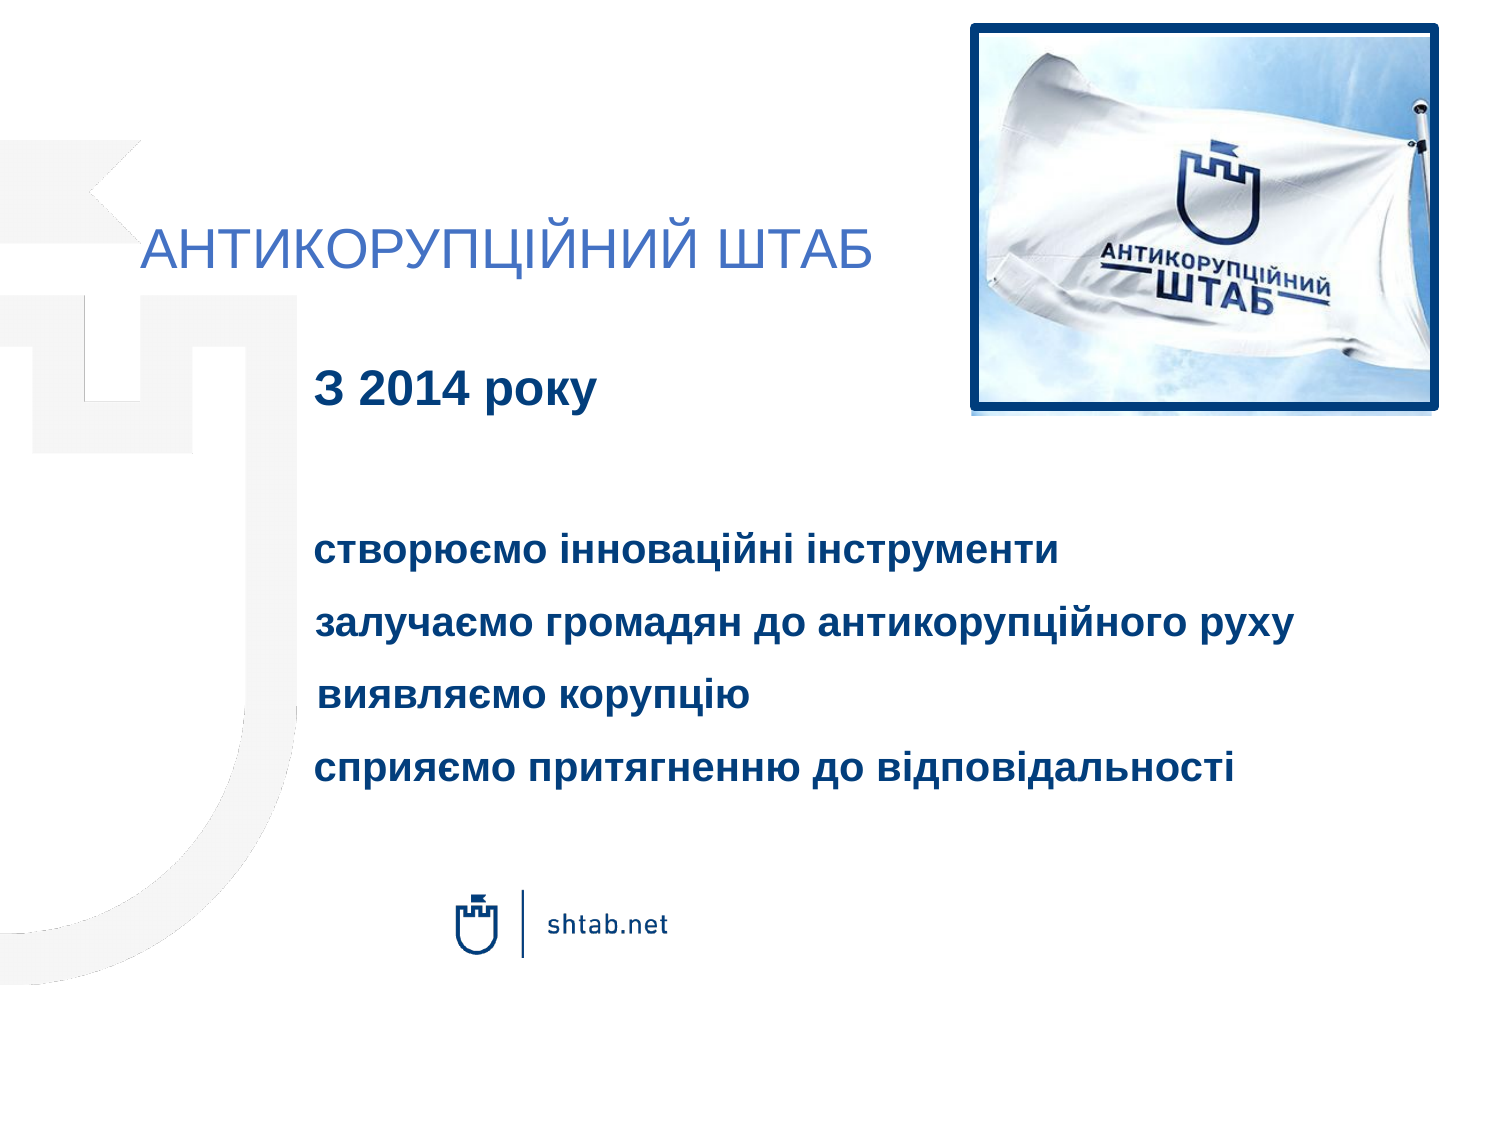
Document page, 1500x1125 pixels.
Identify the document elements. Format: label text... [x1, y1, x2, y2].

text_box [974, 27, 1435, 407]
text_box сприяємо притягненню до відповідальності [1129, 732, 1259, 799]
text_box [1129, 407, 1432, 416]
picture [0, 140, 1126, 985]
text_box залучаємо громадян до антикорупційного руху [1129, 587, 1323, 653]
